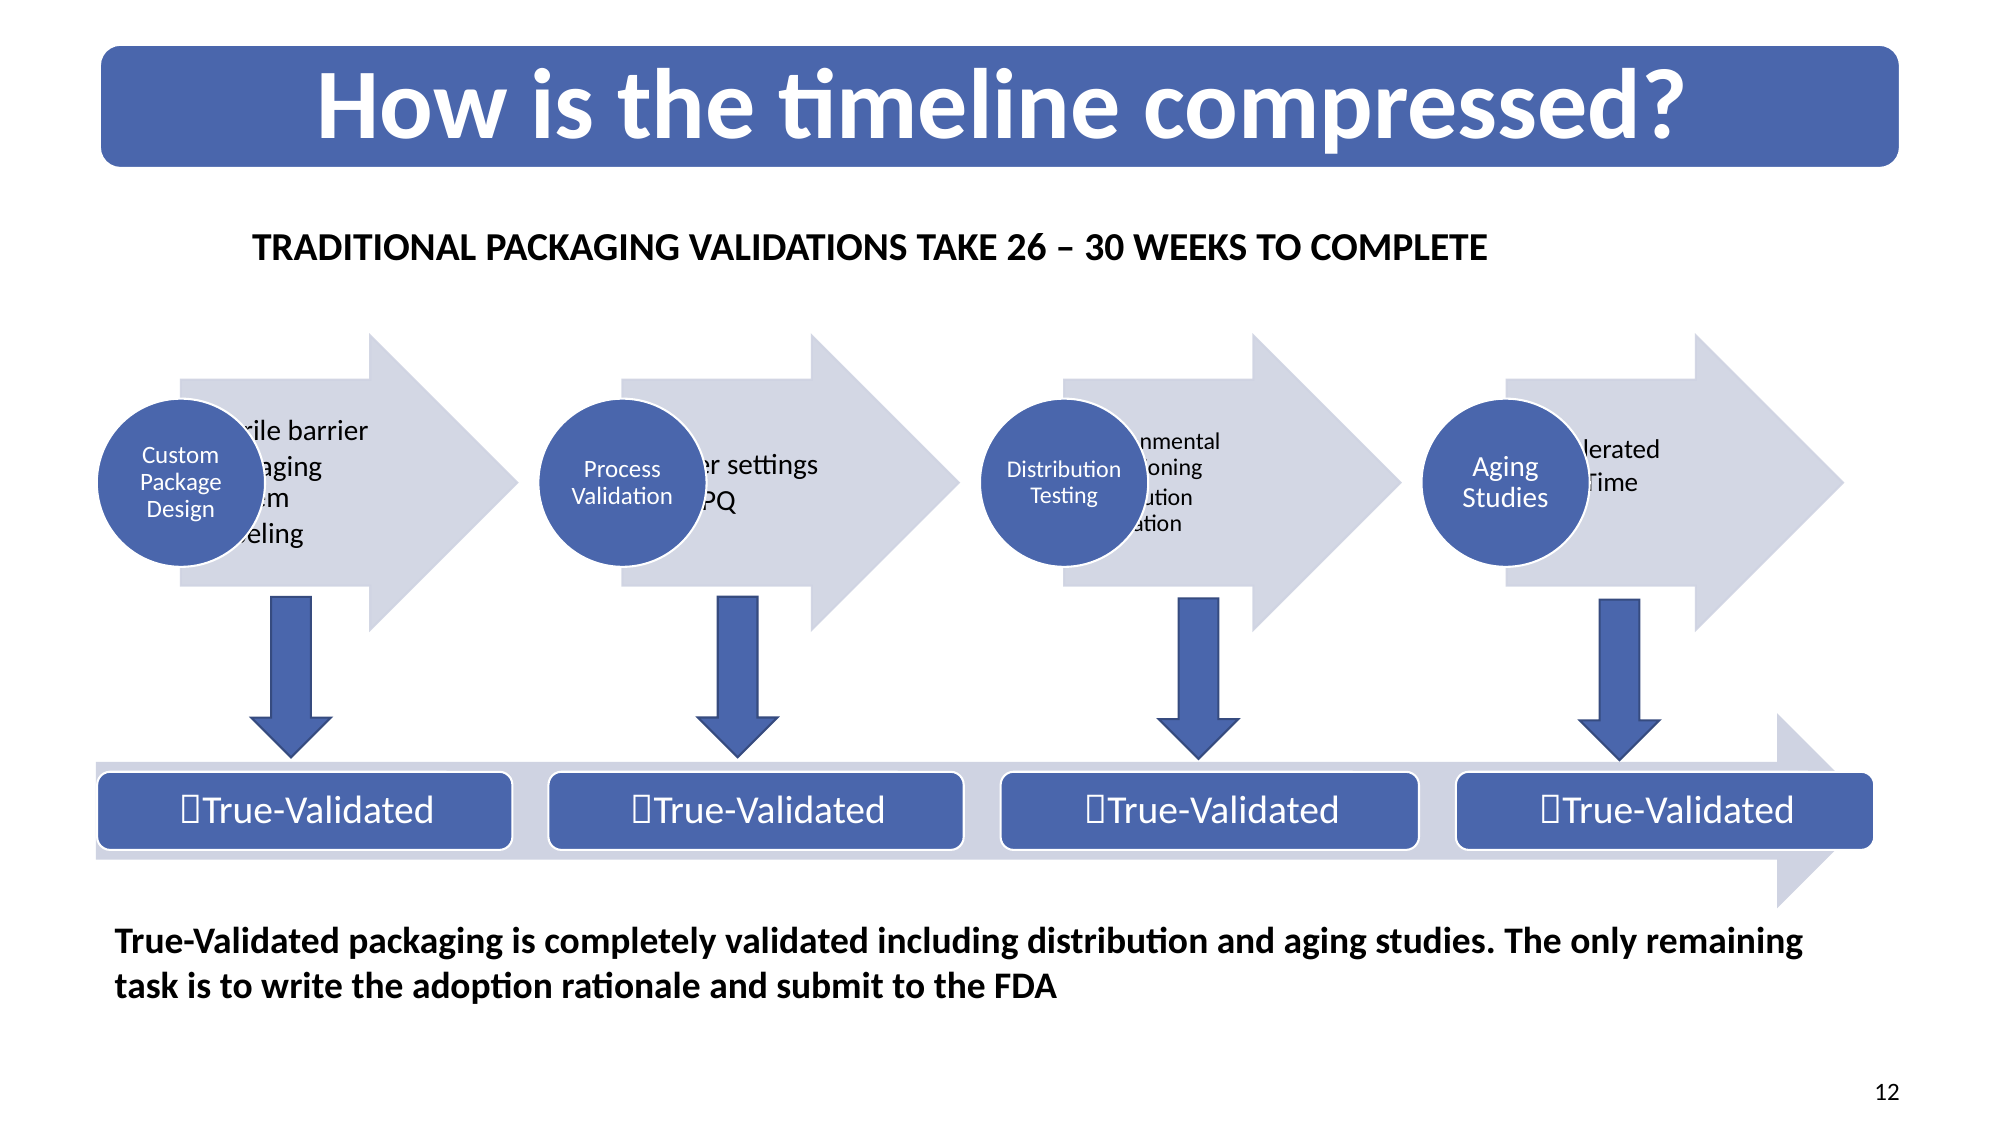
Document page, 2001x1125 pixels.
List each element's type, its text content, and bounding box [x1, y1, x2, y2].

text_box [1598, 640, 1641, 713]
text_box [1177, 640, 1220, 713]
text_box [99, 44, 1900, 168]
text_box [270, 640, 312, 713]
text_box True-Validated packaging is completely validated including distribution and aging studies. The only remaining task is to write the adoption rationale and submit to the FDA [99, 909, 1843, 1014]
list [95, 326, 1843, 640]
text_box [716, 640, 759, 713]
slide_number 12 [1733, 1052, 1900, 1113]
list Traditional Packaging Validations take 26 – 30 weeks to complete [237, 169, 1734, 297]
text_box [95, 713, 1875, 909]
